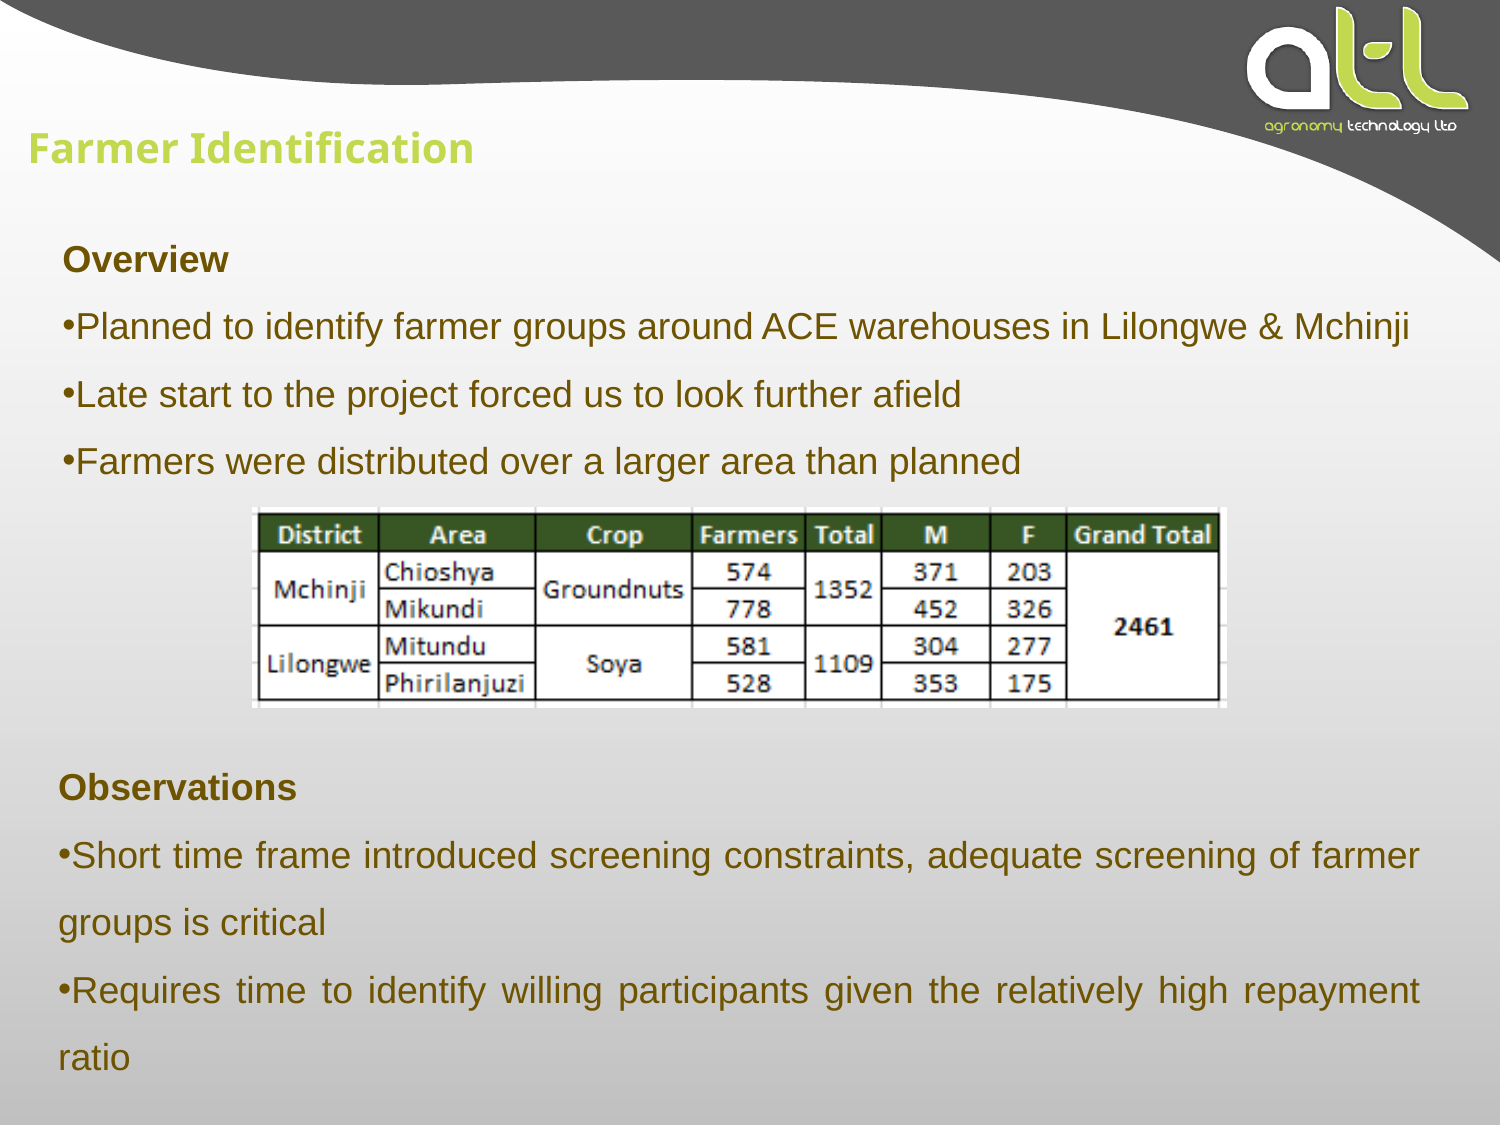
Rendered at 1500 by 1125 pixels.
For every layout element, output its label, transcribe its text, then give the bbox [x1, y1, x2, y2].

list Observations Short time frame introduced screening constraints, adequate screening of farmer groups is critical Requires time to identify willing participants given the relatively high repayment ratio [58, 740, 1421, 1125]
picture [252, 507, 1227, 709]
list Overview Planned to identify farmer groups around ACE warehouses in Lilongwe & Mchinji Late start to the project forced us to look further afield Farmers were distributed over a larger area than planned [62, 212, 1425, 675]
picture [1237, 0, 1476, 134]
title Farmer Identification [12, 114, 1188, 213]
